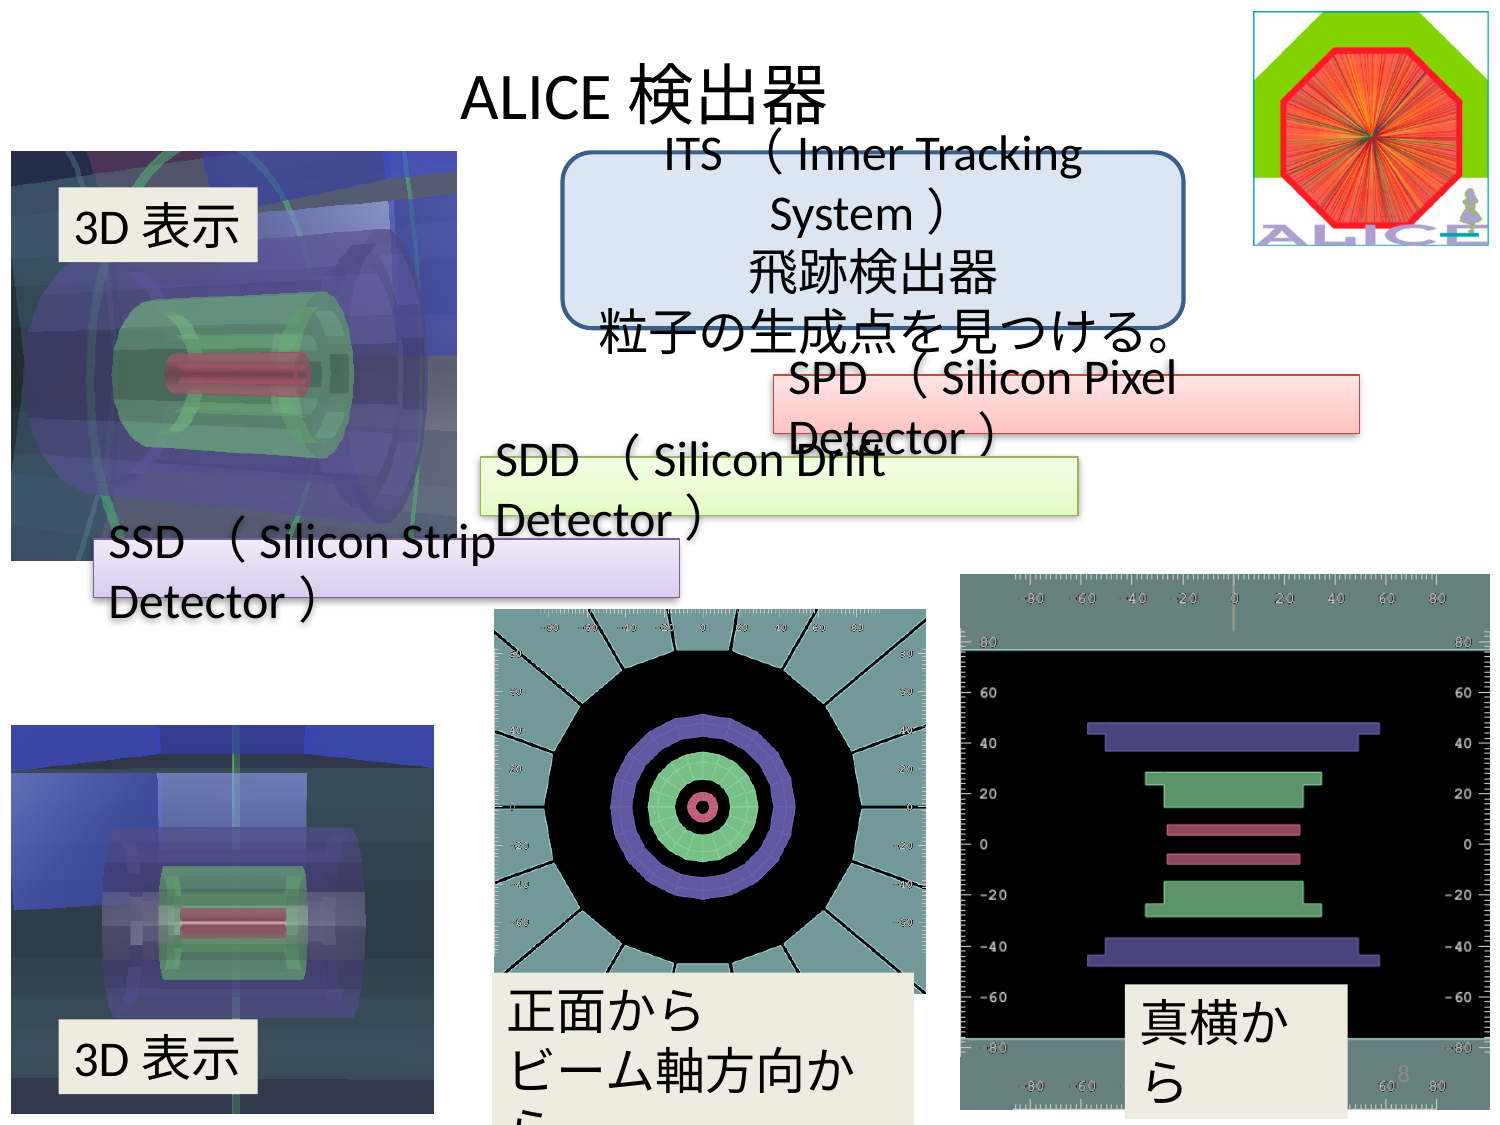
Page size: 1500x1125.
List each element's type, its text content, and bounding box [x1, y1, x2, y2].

picture [494, 609, 926, 994]
picture [1253, 11, 1489, 247]
text_box 正面から ビーム軸方向から [492, 1000, 914, 1125]
text_box SPD（Silicon Pixel Detector） [773, 374, 1360, 434]
text_box SDD（Silicon Drift Detector） [480, 456, 1079, 516]
picture [11, 725, 434, 1114]
picture [11, 150, 458, 561]
text_box SSD（Silicon Strip Detector） [93, 538, 680, 598]
text_box ITS（Inner Tracking System） 飛跡検出器 粒子の生成点を見つける。 [560, 150, 1186, 331]
picture [960, 573, 1490, 1110]
title ALICE検出器 [35, 45, 1248, 141]
